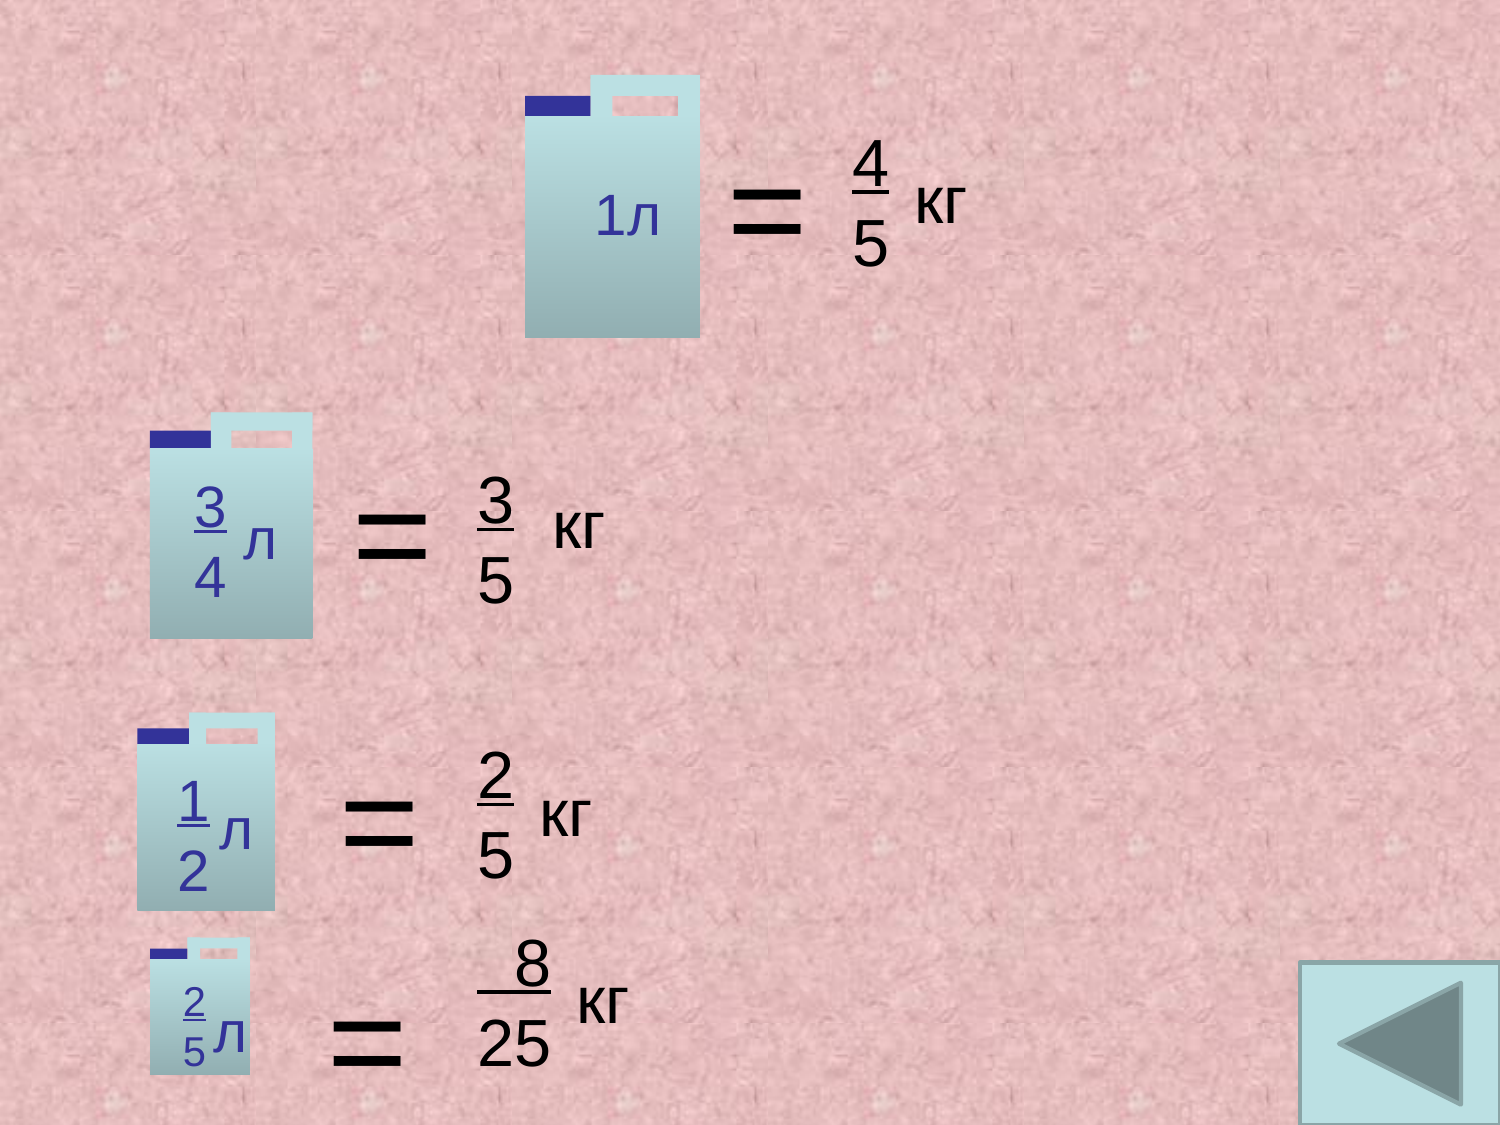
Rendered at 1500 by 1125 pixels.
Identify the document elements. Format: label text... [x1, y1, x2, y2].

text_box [462, 724, 613, 901]
text_box = [324, 725, 438, 905]
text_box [837, 112, 988, 288]
text_box = [712, 112, 825, 293]
text_box [1298, 960, 1500, 1125]
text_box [137, 712, 276, 911]
picture [0, 0, 1500, 1125]
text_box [462, 912, 701, 1088]
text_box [149, 412, 313, 640]
text_box = [312, 944, 425, 1125]
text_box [462, 449, 626, 626]
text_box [149, 937, 251, 1083]
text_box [524, 74, 701, 338]
text_box = [337, 437, 450, 618]
